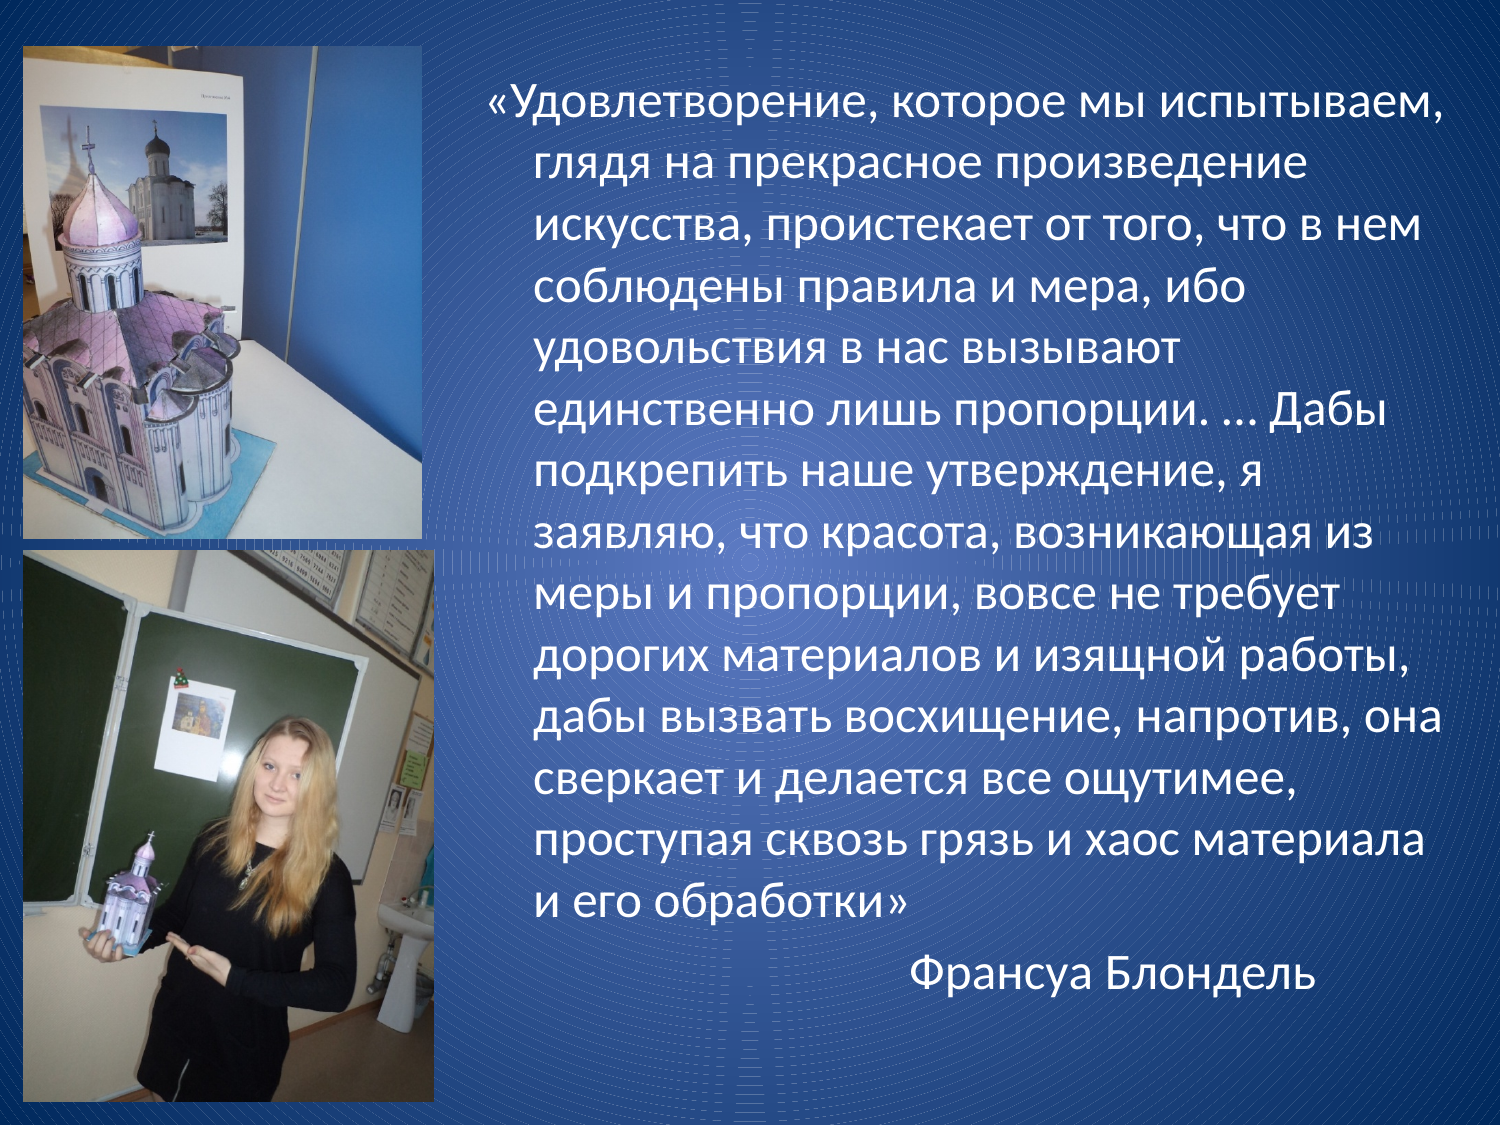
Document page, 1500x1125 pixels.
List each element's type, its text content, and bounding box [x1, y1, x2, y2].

picture [23, 46, 423, 540]
list «Удовлетворение, которое мы испытываем, глядя на прекрасное произведение искусства, проистекает от того, что в нем соблюдены правила и мера, ибо удовольствия в нас вызывают единственно лишь пропорции. … Дабы подкрепить наше утверждение, я заявляю, что красота, возникающая из меры и пропорции, вовсе не требует дорогих материалов и изящной работы, дабы вызвать восхищение, напротив, она сверкает и делается все ощутимее, проступая сквозь грязь и хаос материала и его обработки» Франсуа Блондель [468, 58, 1465, 1102]
picture [23, 550, 434, 1102]
